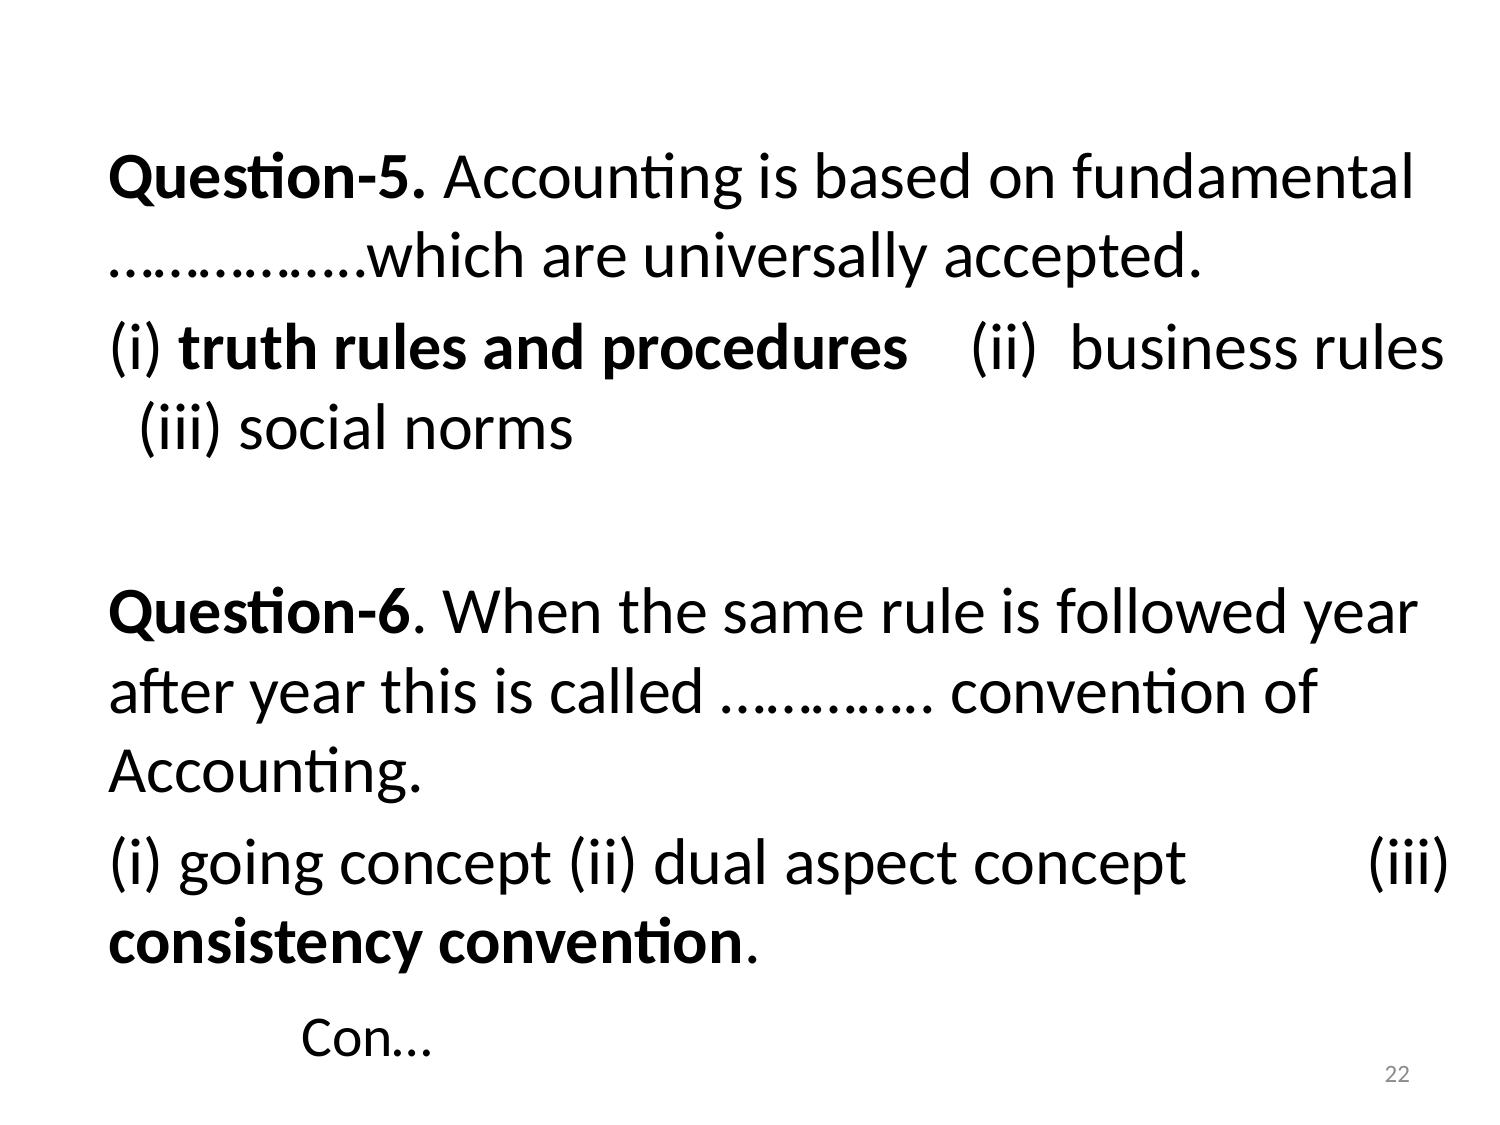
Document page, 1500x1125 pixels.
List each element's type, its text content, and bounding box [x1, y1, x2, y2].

list Question-5. Accounting is based on fundamental ……………..which are universally accepted. (i) truth rules and procedures (ii) business rules (iii) social norms Question-6. When the same rule is followed year after year this is called ………….. convention of Accounting. (i) going concept (ii) dual aspect concept (iii) consistency convention. Con… [37, 125, 1475, 1100]
slide_number 22 [1074, 1042, 1425, 1103]
